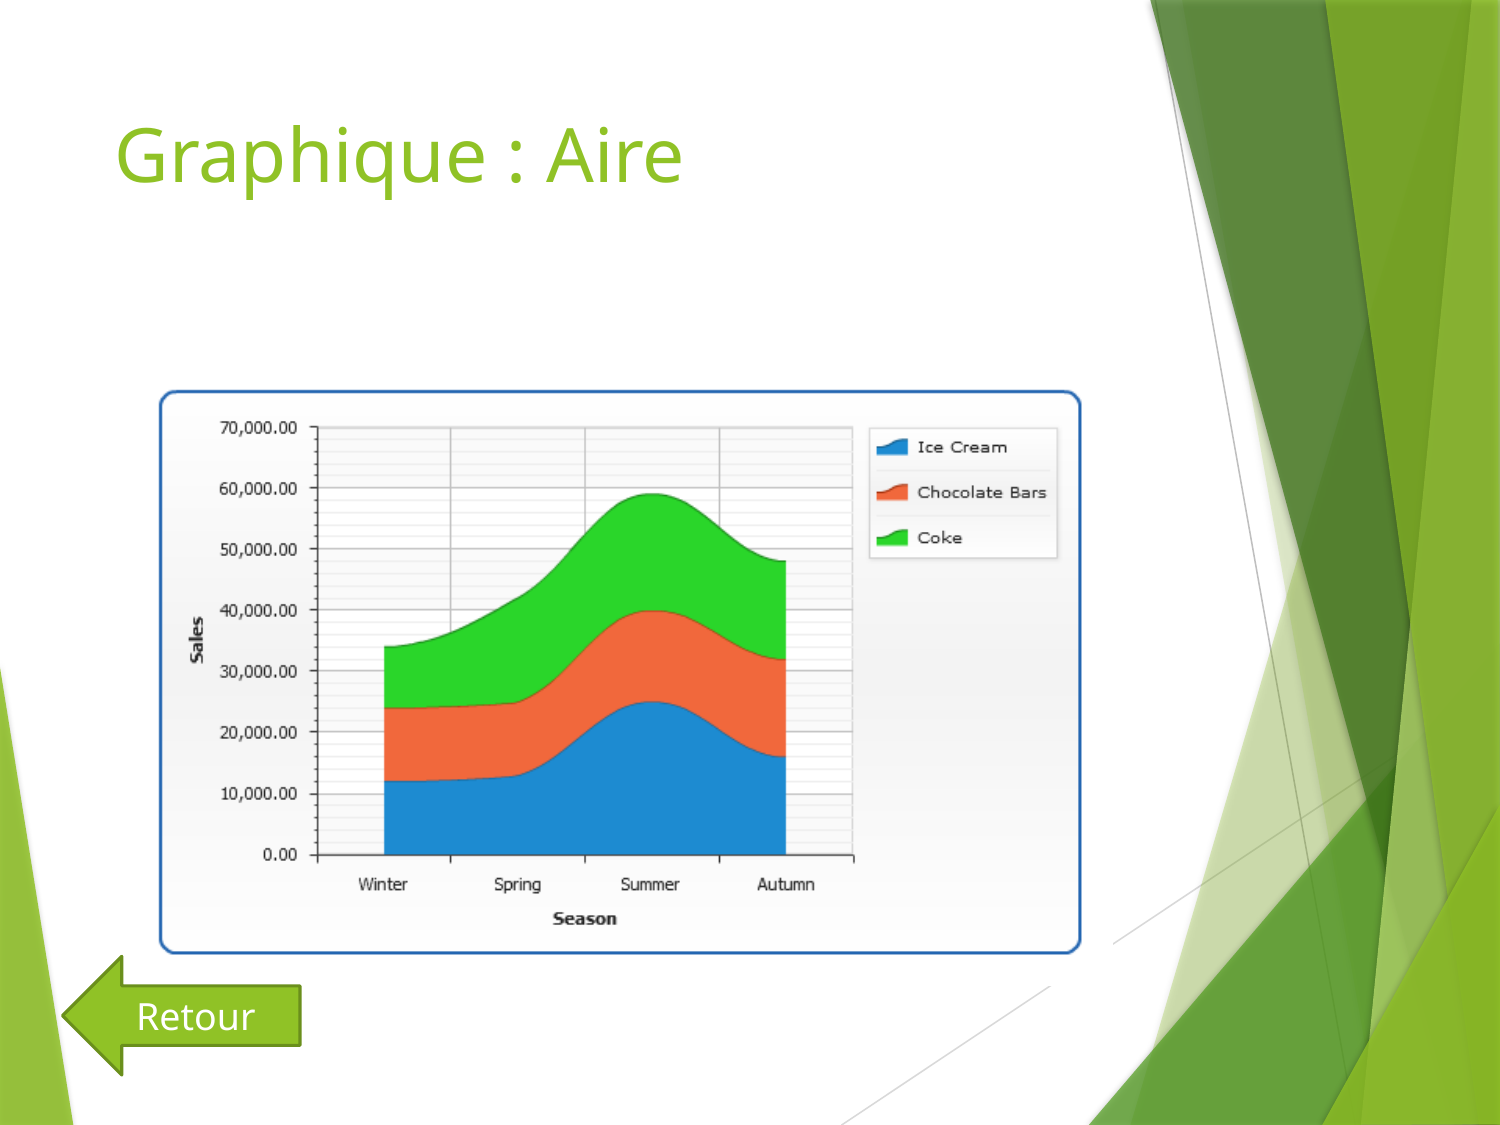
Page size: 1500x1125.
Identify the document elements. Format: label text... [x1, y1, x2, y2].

text_box Retour [61, 954, 302, 1077]
title Graphique : Aire [99, 99, 1142, 317]
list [127, 358, 1114, 987]
